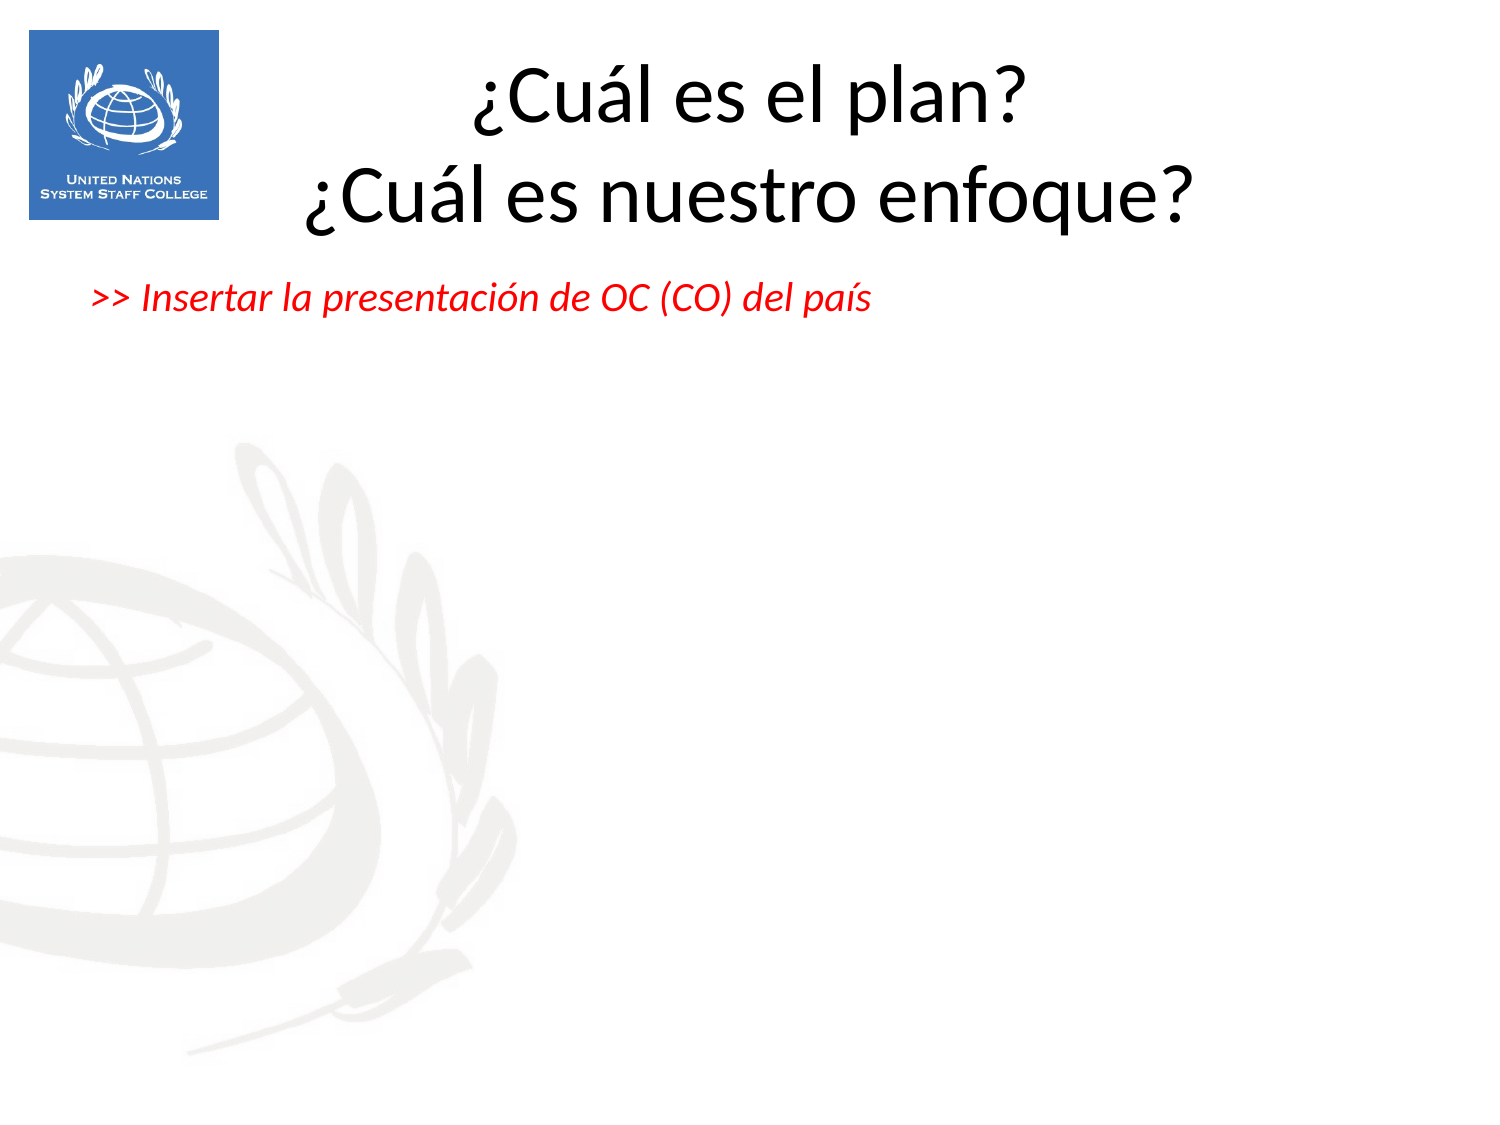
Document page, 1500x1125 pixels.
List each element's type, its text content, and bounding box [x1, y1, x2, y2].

list >> Insertar la presentación de OC (CO) del país [74, 262, 1426, 1006]
title ¿Cuál es el plan? ¿Cuál es nuestro enfoque? [74, 44, 1426, 233]
picture [29, 30, 219, 220]
